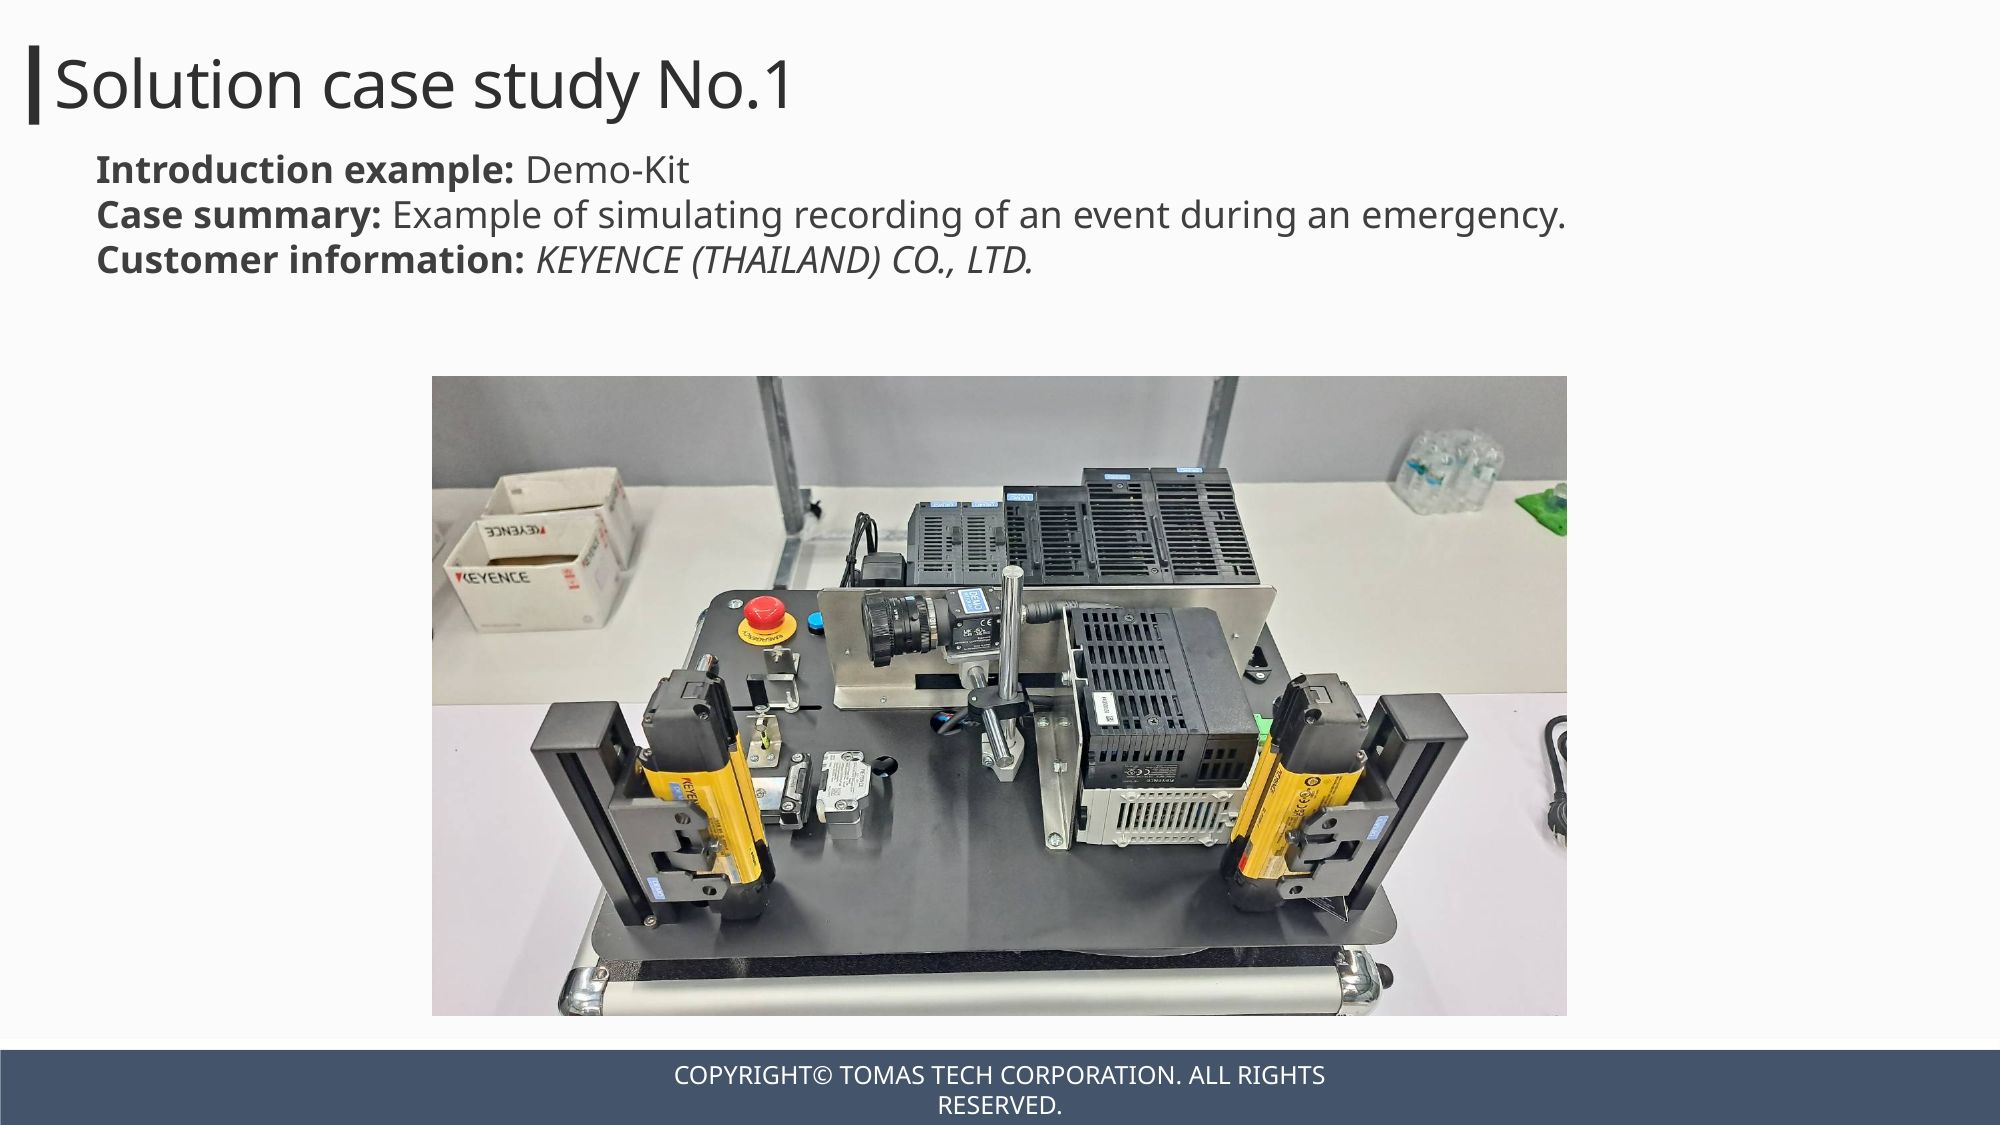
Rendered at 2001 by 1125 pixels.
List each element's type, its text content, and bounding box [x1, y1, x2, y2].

footer Copyright© TOMAS TECH CORPORATION. All rights reserved. [604, 1059, 1396, 1120]
text_box Introduction example: Demo-Kit Case summary: Example of simulating recording of an event during an emergency. Customer information: KEYENCE (THAILAND) CO., LTD. [81, 139, 1754, 289]
picture [432, 376, 1568, 1016]
text_box ┃Solution case study No.1 [0, 20, 1889, 130]
